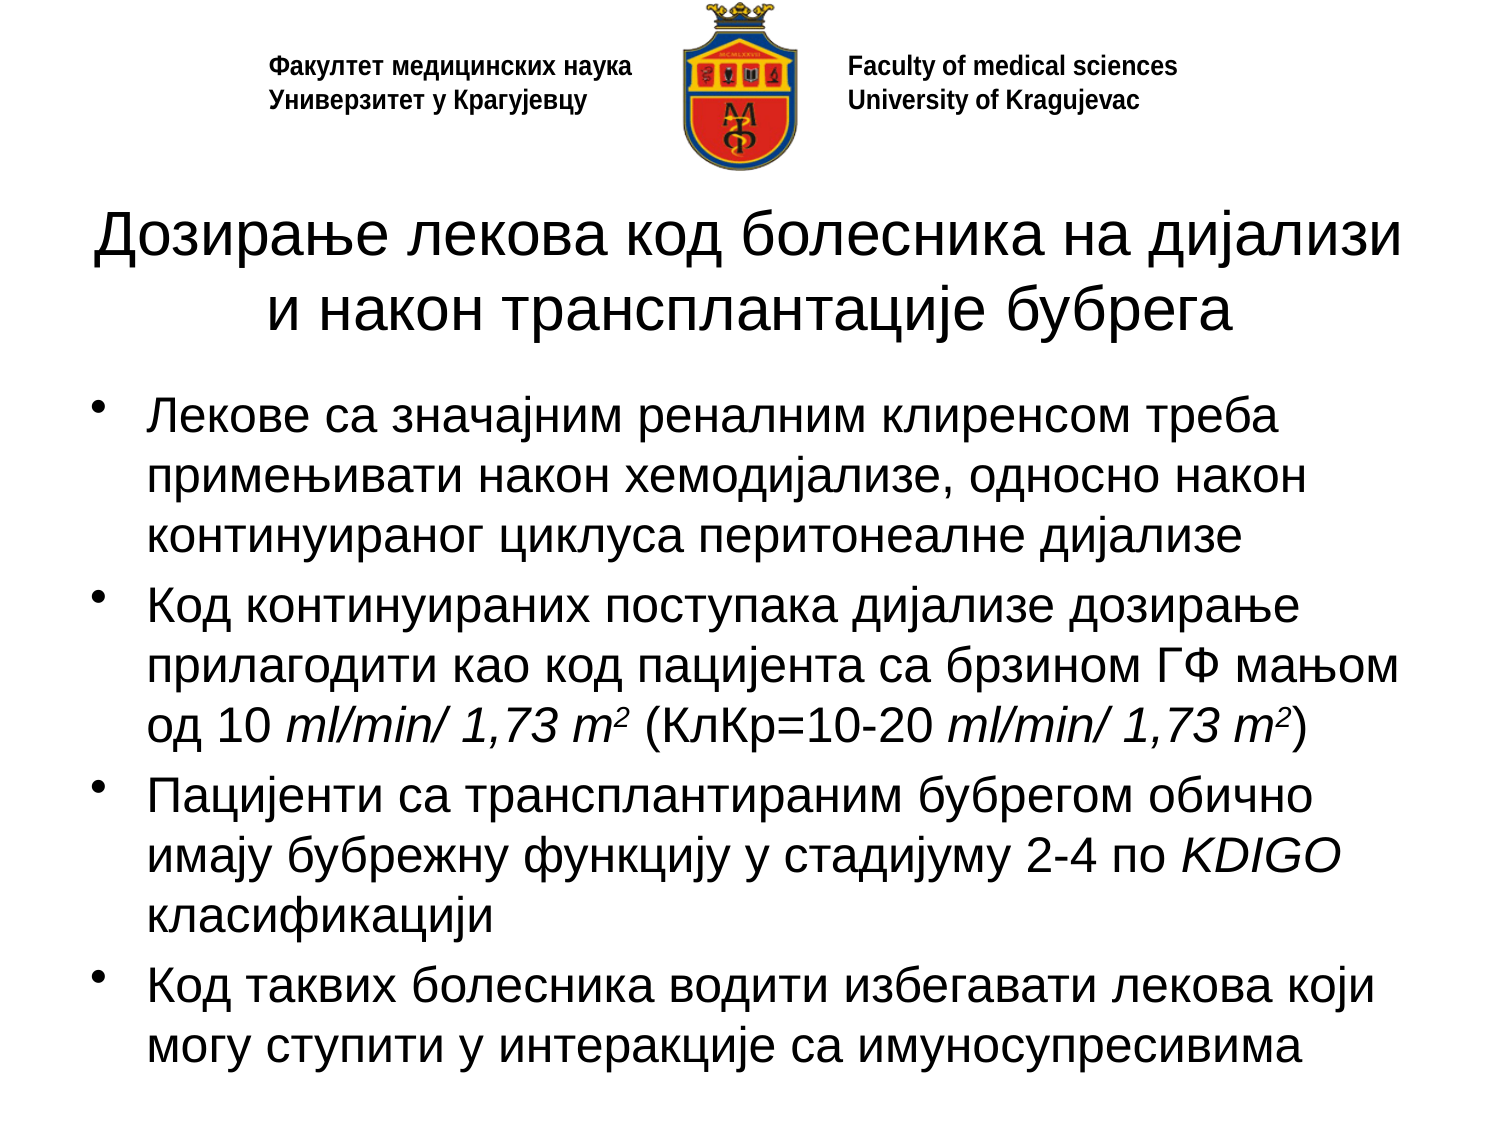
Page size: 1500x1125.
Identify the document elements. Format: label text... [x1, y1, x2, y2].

title Дозирање лекова код болесника на дијализи и након трансплантације бубрега [74, 173, 1426, 362]
list Лекове са значајним реналним клиренсом треба примењивати након хемодијализе, односно након континуираног циклуса перитонеалне дијализе Код континуираних поступака дијализе дозирање прилагодити као код пацијента са брзином ГФ мањом од 10 ml/min/ 1,73 m2 (КлКр=10-20 ml/min/ 1,73 m2) Пацијенти са трансплантираним бубрегом обично имају бубрежну функцију у стадијуму 2-4 по KDIGO класификацији Код таквих болесника водити избегавати лекова који могу ступити у интеракције са имуносупресивима [74, 374, 1426, 1118]
